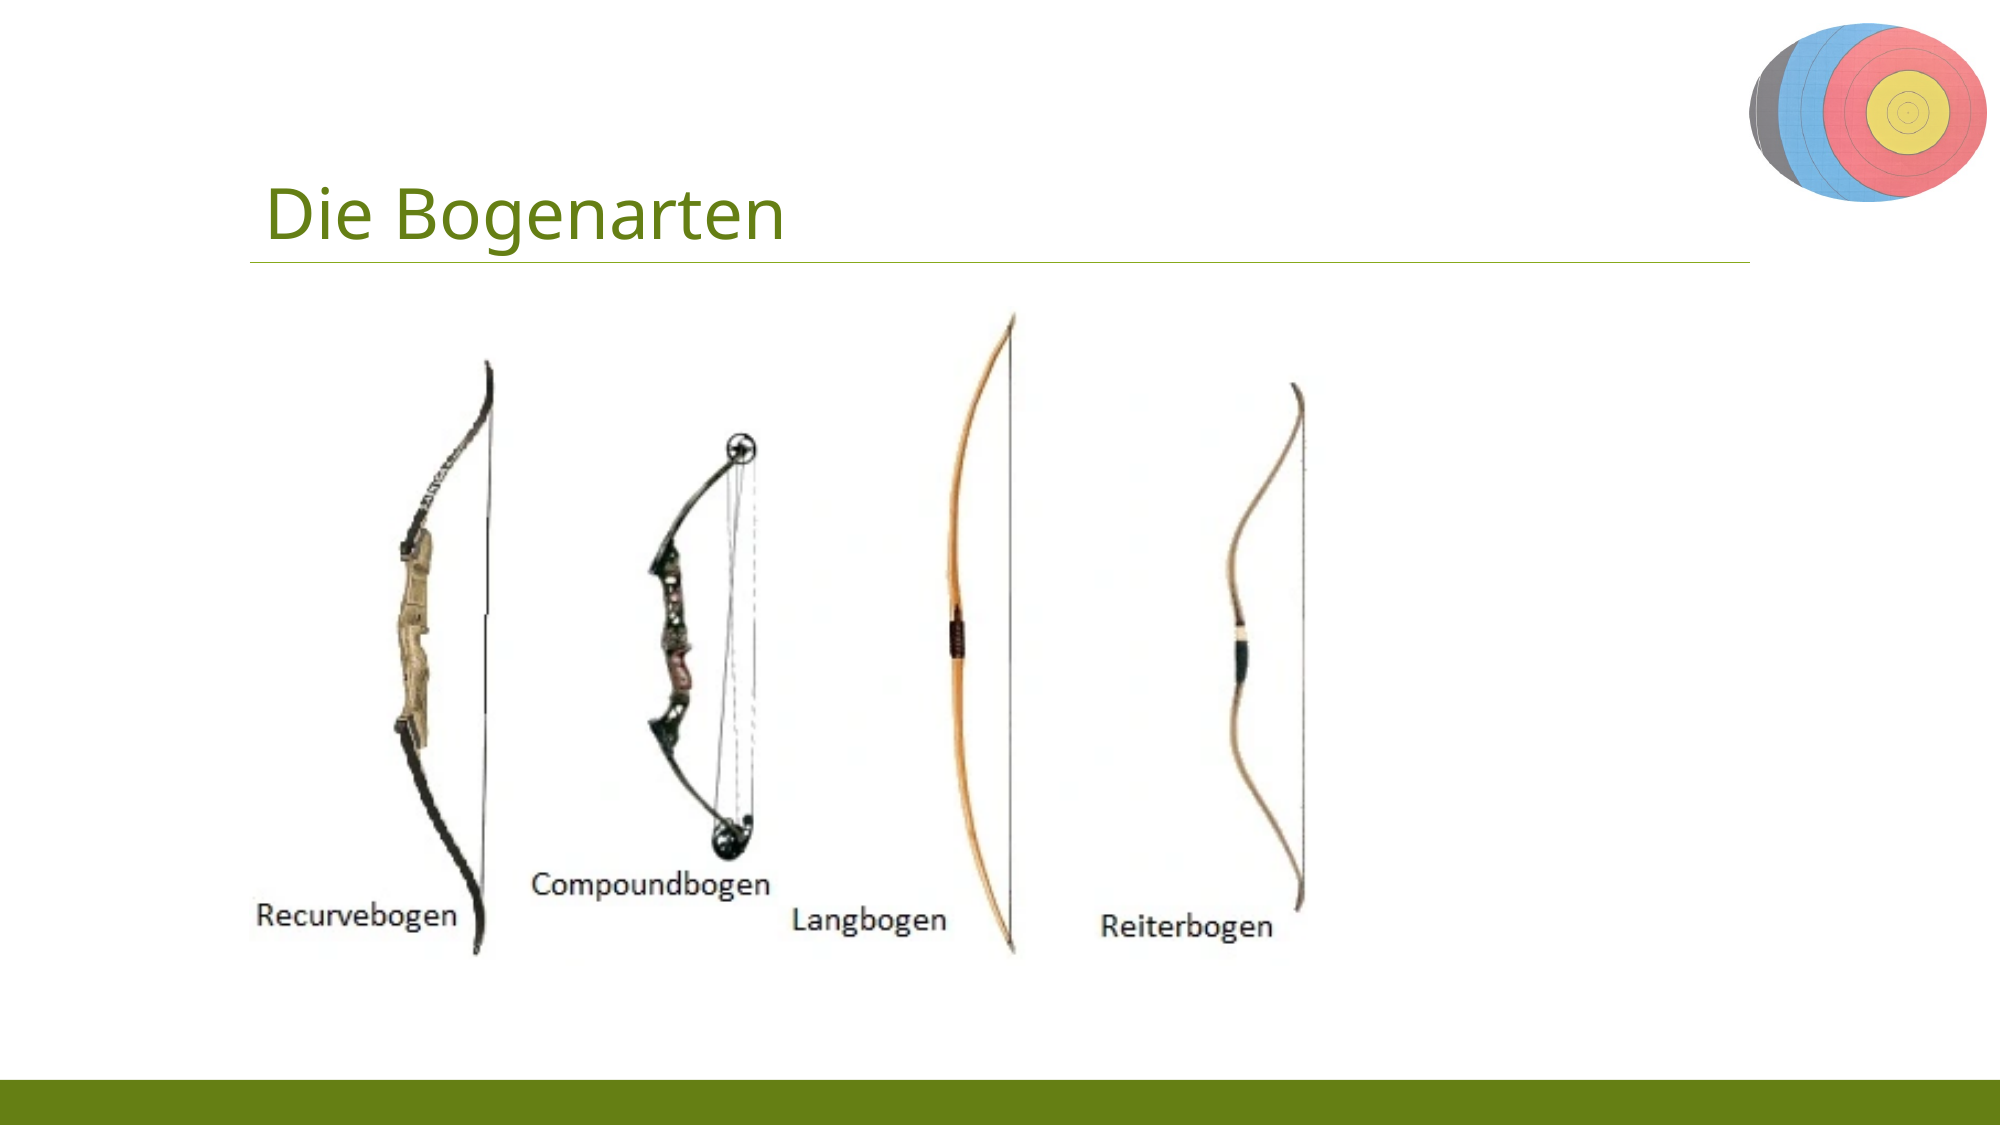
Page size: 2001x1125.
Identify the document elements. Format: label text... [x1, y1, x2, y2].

title Die Bogenarten [249, 75, 1750, 263]
picture [249, 306, 1378, 966]
